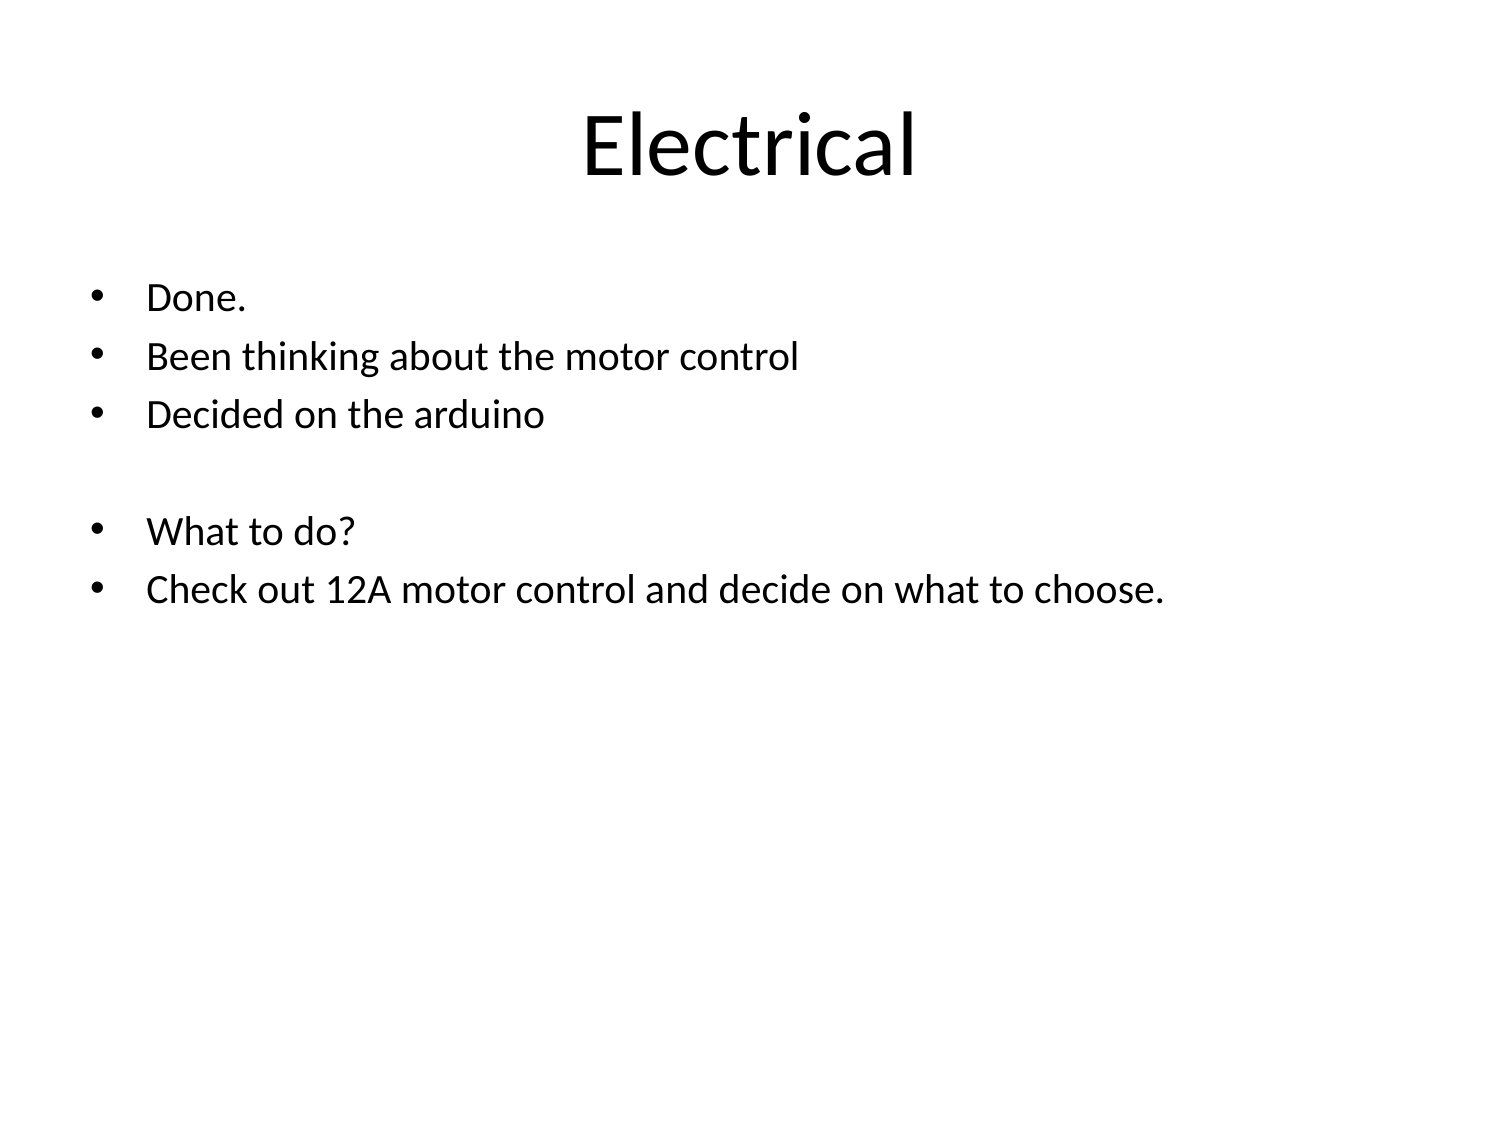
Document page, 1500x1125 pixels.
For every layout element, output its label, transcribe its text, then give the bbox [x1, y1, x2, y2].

list Done. Been thinking about the motor control Decided on the arduino What to do? Check out 12A motor control and decide on what to choose. [75, 262, 1425, 1005]
title Electrical [75, 45, 1425, 233]
